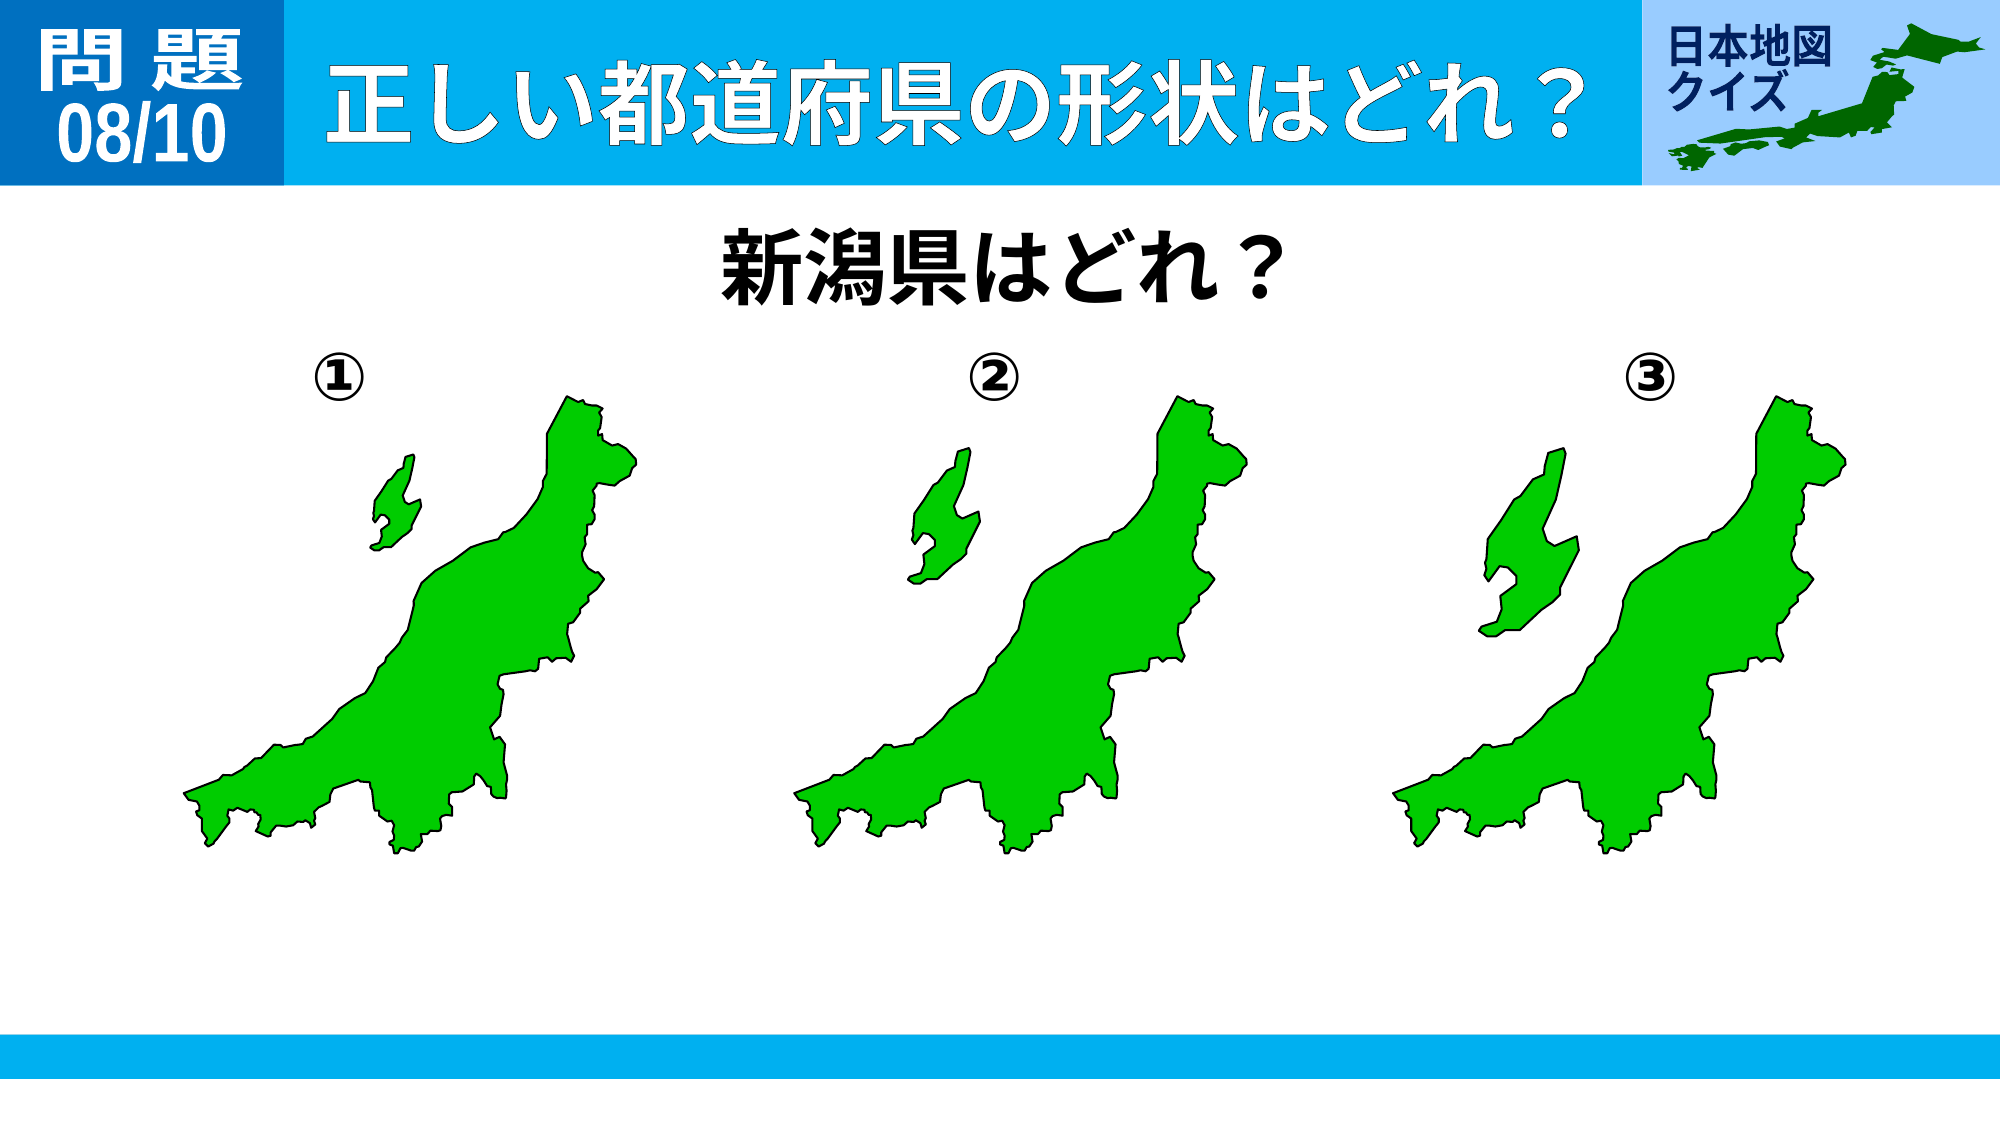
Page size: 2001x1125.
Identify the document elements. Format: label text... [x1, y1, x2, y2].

text_box 新潟県はどれ？ [705, 207, 1318, 323]
text_box ① [296, 326, 384, 394]
text_box ② [952, 326, 1039, 394]
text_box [1392, 395, 1846, 854]
text_box [0, 1034, 2000, 1079]
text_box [793, 395, 1247, 854]
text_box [183, 395, 637, 854]
text_box ③ [1607, 326, 1694, 394]
